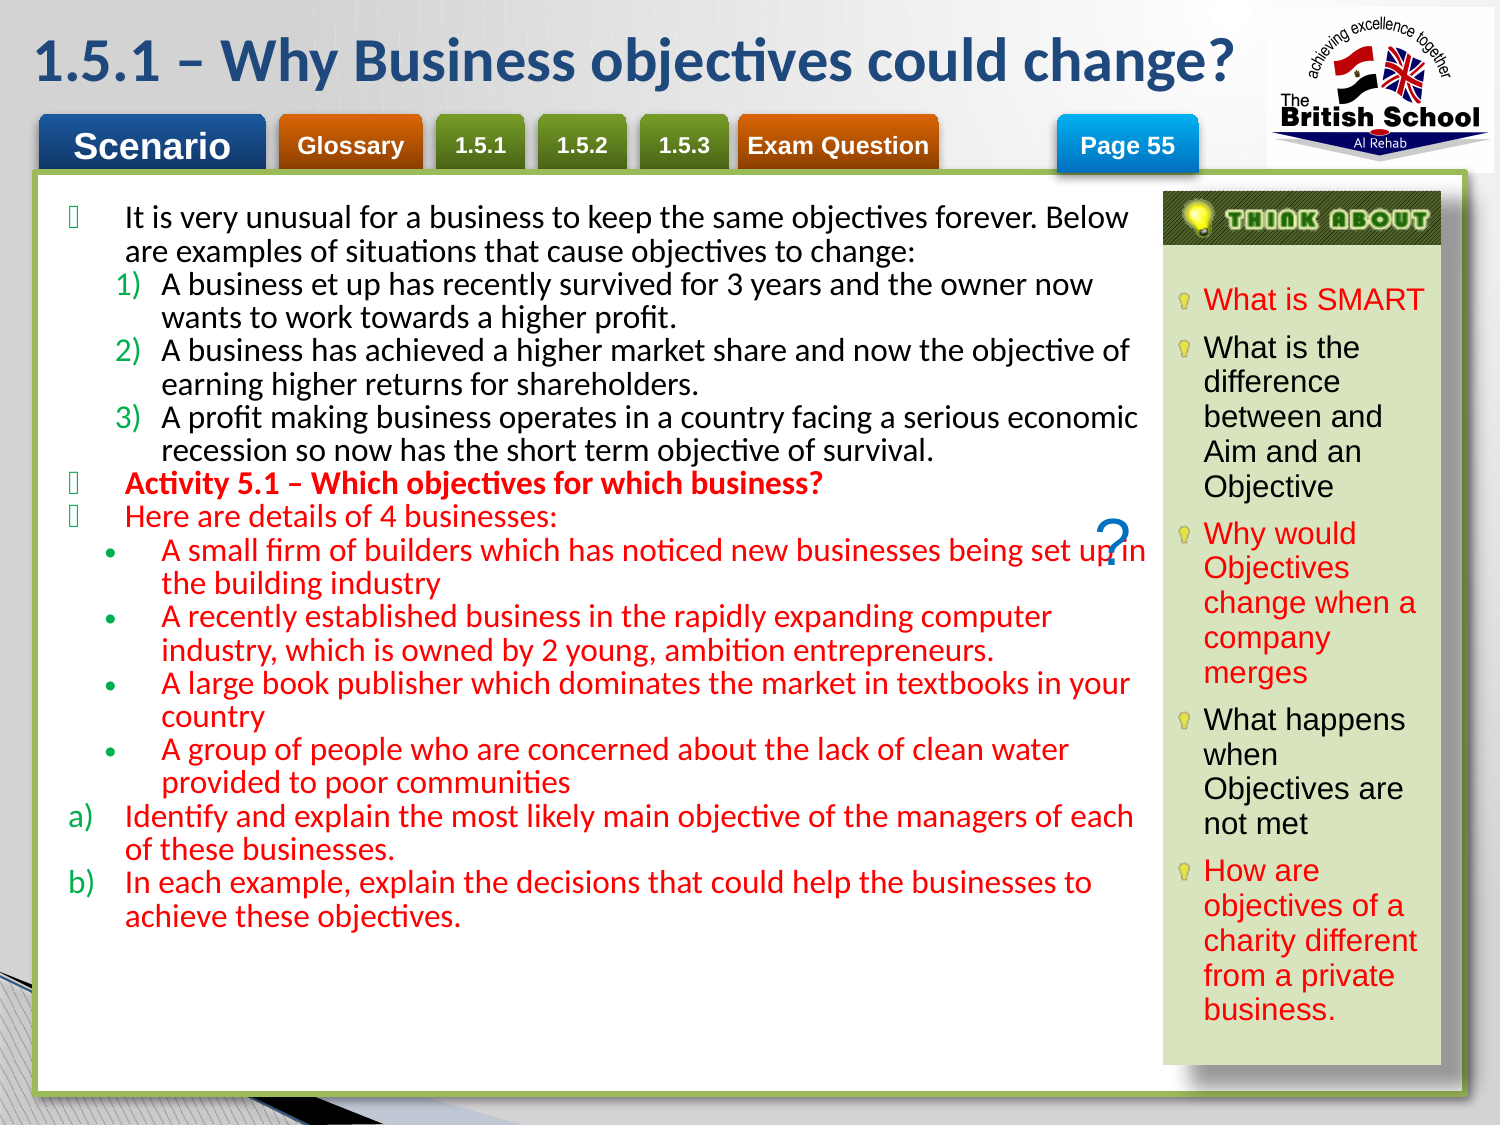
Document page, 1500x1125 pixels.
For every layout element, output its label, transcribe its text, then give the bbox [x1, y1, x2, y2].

text_box ? [1080, 491, 1139, 587]
picture [1174, 289, 1193, 311]
table_header It is very unusual for a business to keep the same objectives forever. Below are examples of situations that cause objectives to change: A business et up has recently survived for 3 years and the owner now wants to work towards a higher profit. A business has achieved a higher market share and now the objective of earning higher returns for shareholders. A profit making business operates in a country facing a serious economic recession so now has the short term objective of survival. Activity 5.1 – Which objectives for which business? Here are details of 4 businesses: A small firm of builders which has noticed new businesses being set up in the building industry A recently established business in the rapidly expanding computer industry, which is owned by 2 young, ambition entrepreneurs. A large book publisher which dominates the market in textbooks in your country A group of people who are concerned about the lack of clean water provided to poor communities Identify and explain the most likely main objective of the managers of each of these businesses. In each example, explain the decisions that could help the businesses to achieve these objectives. [53, 196, 1163, 1047]
picture [1174, 859, 1193, 882]
table_header [1163, 191, 1441, 245]
picture [1174, 708, 1193, 731]
picture [1267, 7, 1495, 173]
title 1.5.1 – Why Business objectives could change? [17, 7, 1270, 106]
picture [281, 1114, 303, 1125]
picture [1174, 336, 1193, 359]
text_box Page 55 [1057, 114, 1199, 173]
table_cell What is SMART What is the difference between and Aim and an Objective Why would Objectives change when a company merges What happens when Objectives are not met How are objectives of a charity different from a private business. [1163, 245, 1441, 1065]
picture [1180, 196, 1435, 242]
picture [1174, 522, 1193, 545]
